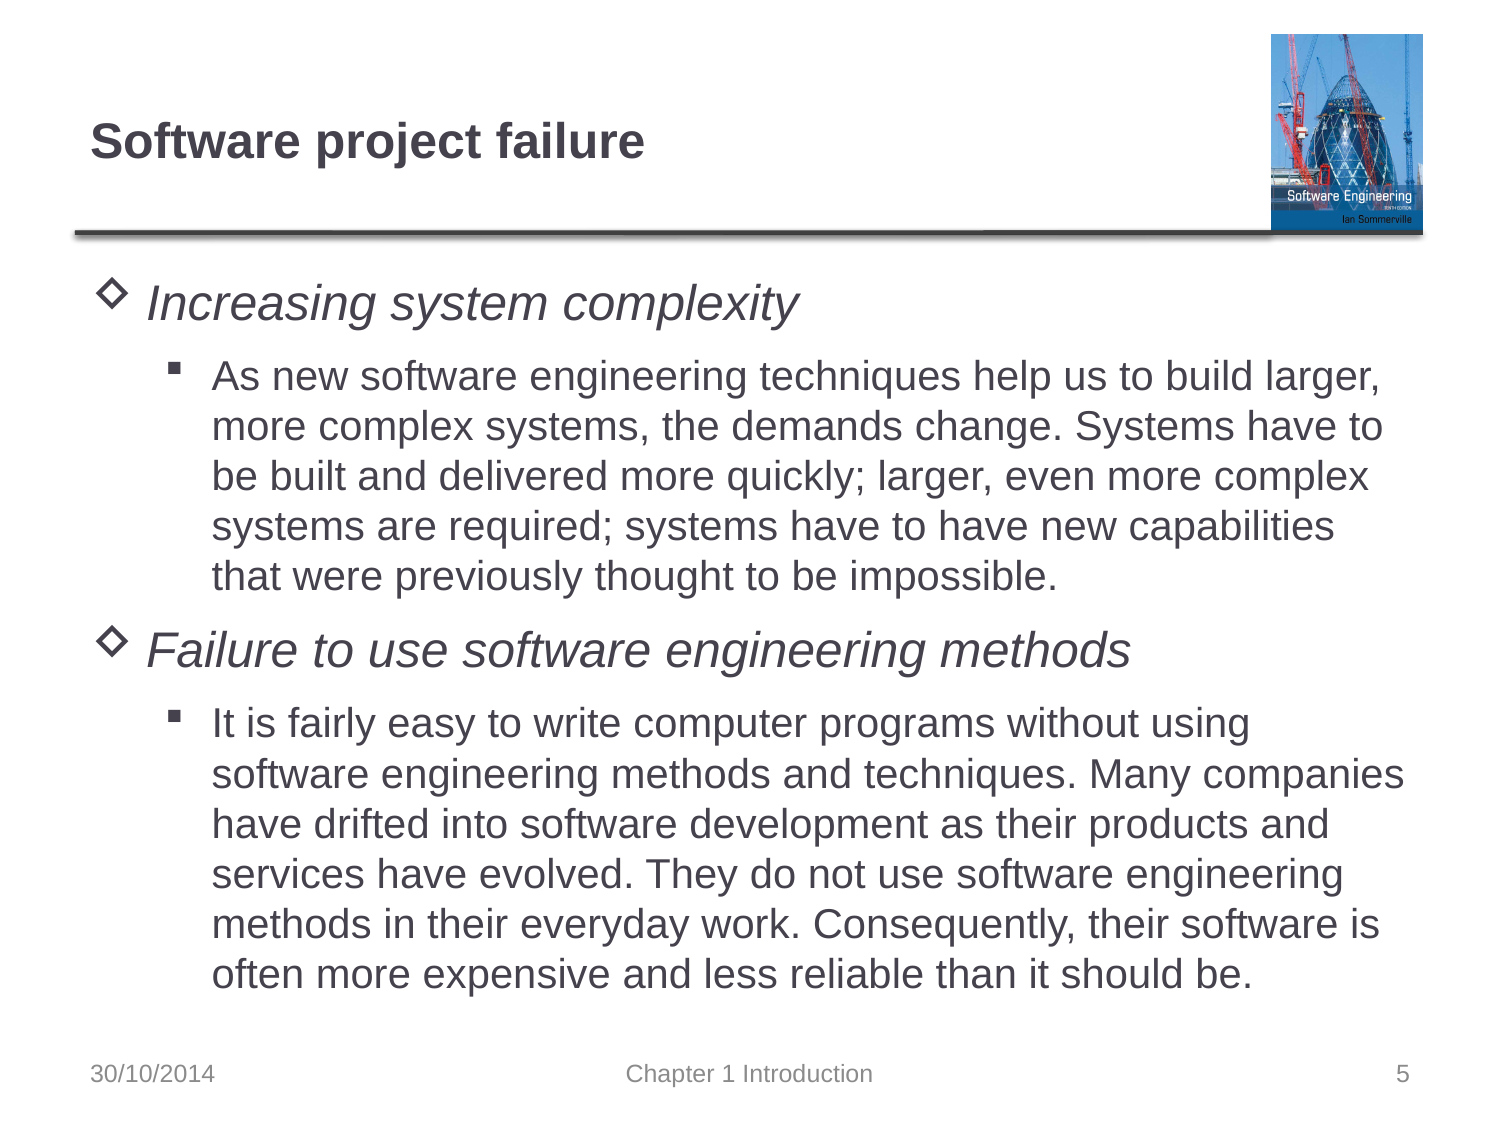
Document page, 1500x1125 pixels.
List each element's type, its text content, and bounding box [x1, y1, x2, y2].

footer Chapter 1 Introduction [512, 1042, 988, 1103]
title Software project failure [74, 44, 1272, 233]
picture [1271, 34, 1423, 230]
list Increasing system complexity As new software engineering techniques help us to build larger, more complex systems, the demands change. Systems have to be built and delivered more quickly; larger, even more complex systems are required; systems have to have new capabilities that were previously thought to be impossible. Failure to use software engineering methods It is fairly easy to write computer programs without using software engineering methods and techniques. Many companies have drifted into software development as their products and services have evolved. They do not use software engineering methods in their everyday work. Consequently, their software is often more expensive and less reliable than it should be. [75, 262, 1425, 1005]
slide_number 5 [1074, 1042, 1425, 1103]
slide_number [75, 1042, 425, 1103]
